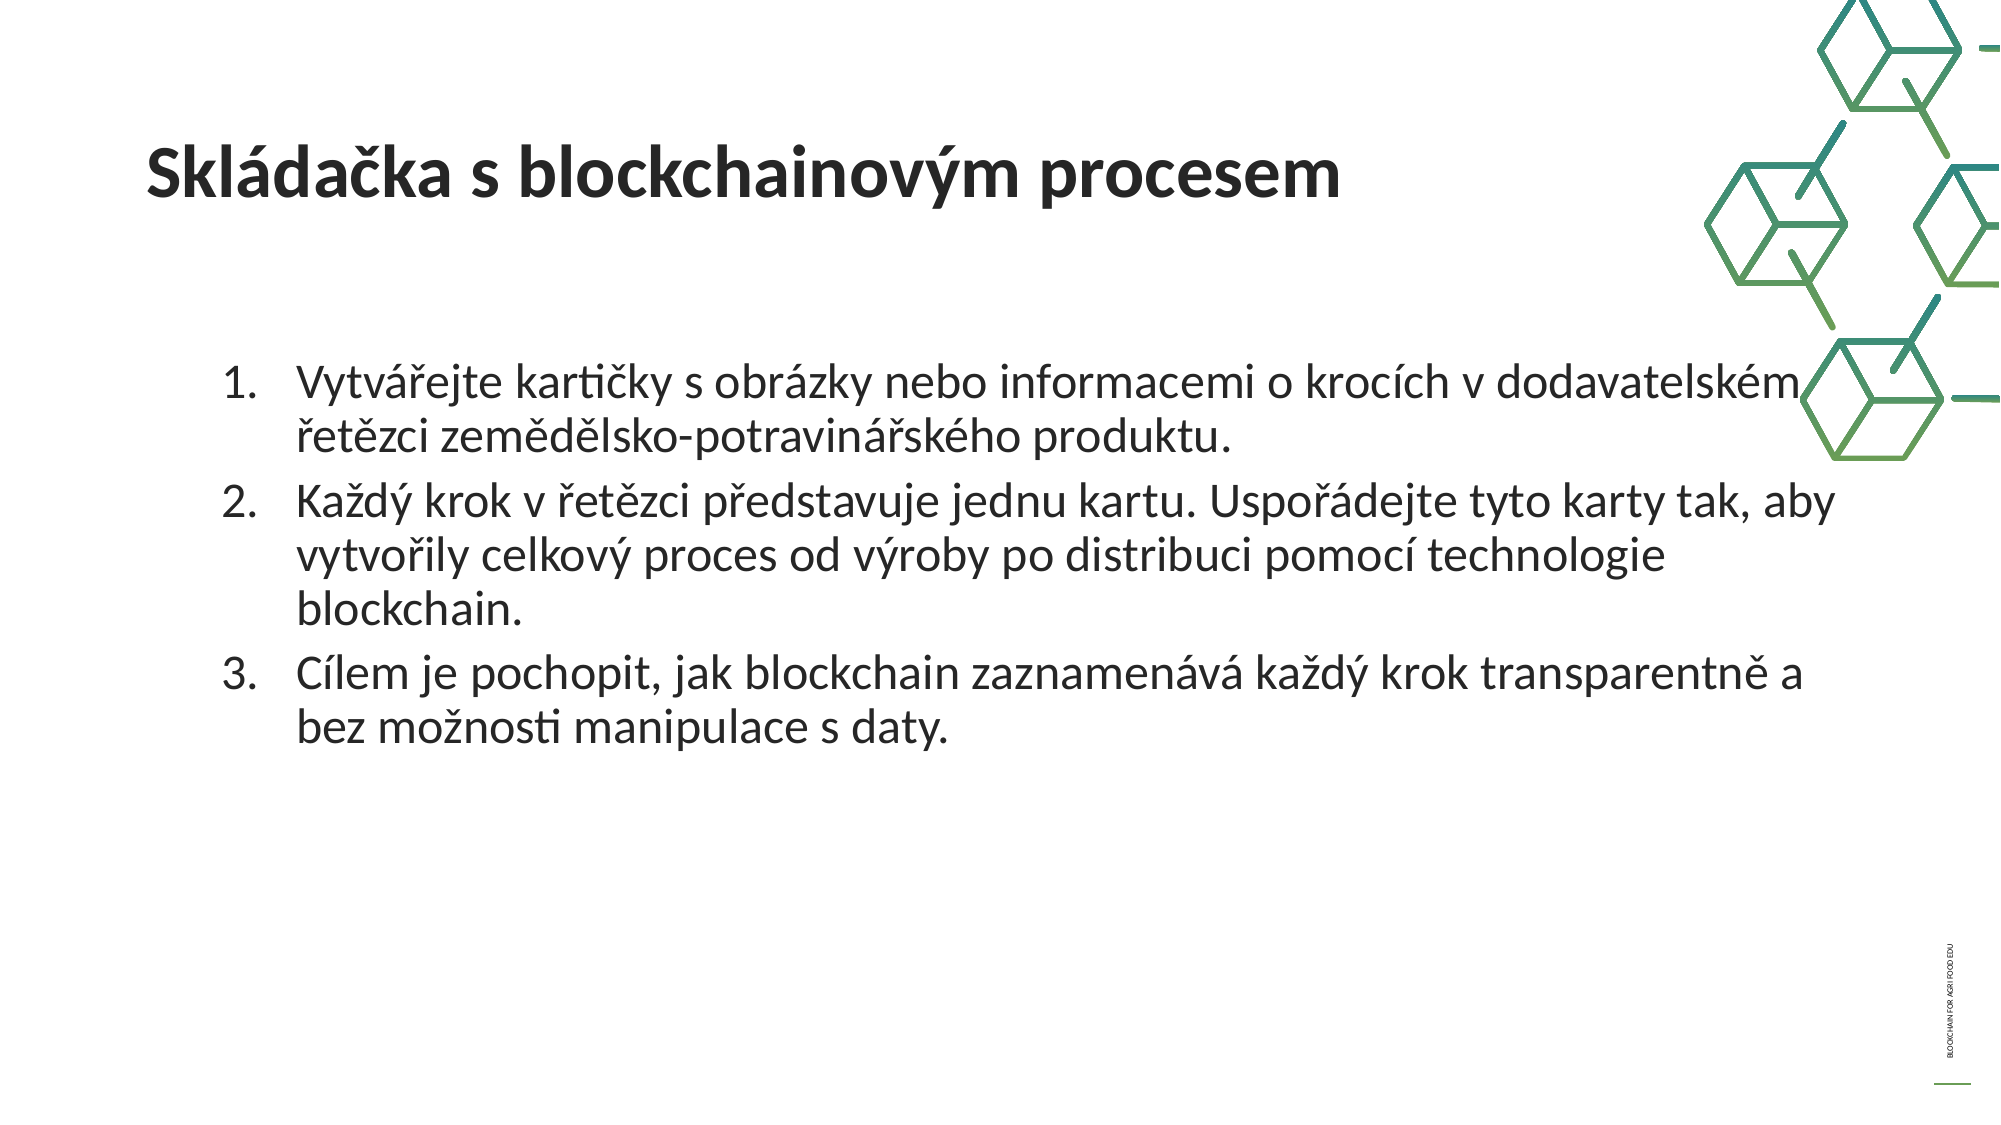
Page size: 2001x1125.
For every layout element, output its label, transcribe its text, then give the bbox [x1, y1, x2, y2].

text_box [1703, 0, 2000, 462]
list Vytvářejte kartičky s obrázky nebo informacemi o krocích v dodavatelském řetězci zemědělsko-potravinářského produktu. Každý krok v řetězci představuje jednu kartu. Uspořádejte tyto karty tak, aby vytvořily celkový proces od výroby po distribuci pomocí technologie blockchain. Cílem je pochopit, jak blockchain zaznamenává každý krok transparentně a bez možnosti manipulace s daty. [130, 348, 1869, 1035]
list Skládačka s blockchainovým procesem [130, 124, 1698, 337]
